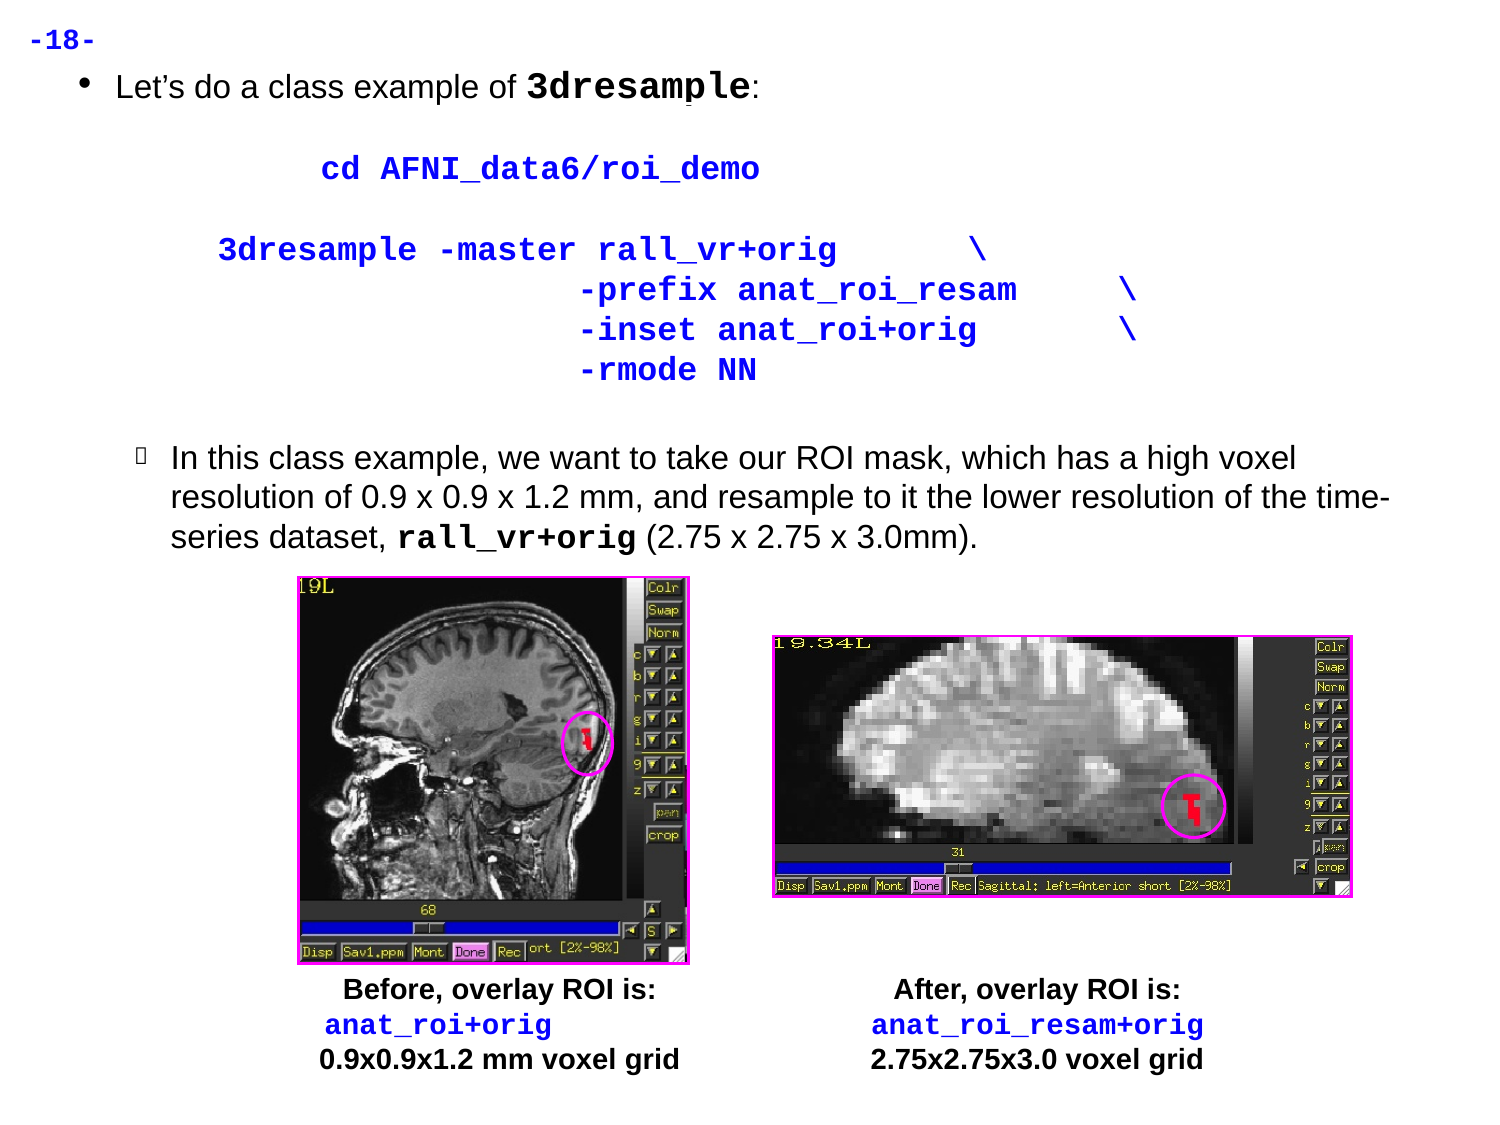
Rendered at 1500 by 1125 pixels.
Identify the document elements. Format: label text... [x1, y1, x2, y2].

picture [299, 577, 688, 963]
picture [774, 637, 1351, 896]
text_box Before, overlay ROI is: anat_roi+orig 0.9x0.9x1.2 mm voxel grid [287, 962, 713, 1083]
text_box After, overlay ROI is: anat_roi_resam+orig 2.75x2.75x3.0 voxel grid [849, 962, 1225, 1083]
text_box Let’s do a class example of 3dresample: cd AFNI_data6/roi_demo 3dresample -master rall_vr+orig \ -prefix anat_roi_resam \ -inset anat_roi+orig \ -rmode NN In this class example, we want to take our ROI mask, which has a high voxel resolution of 0.9 x 0.9 x 1.2 mm, and resample to it the lower resolution of the time-series dataset, rall_vr+orig (2.75 x 2.75 x 3.0mm). [62, 62, 1438, 575]
